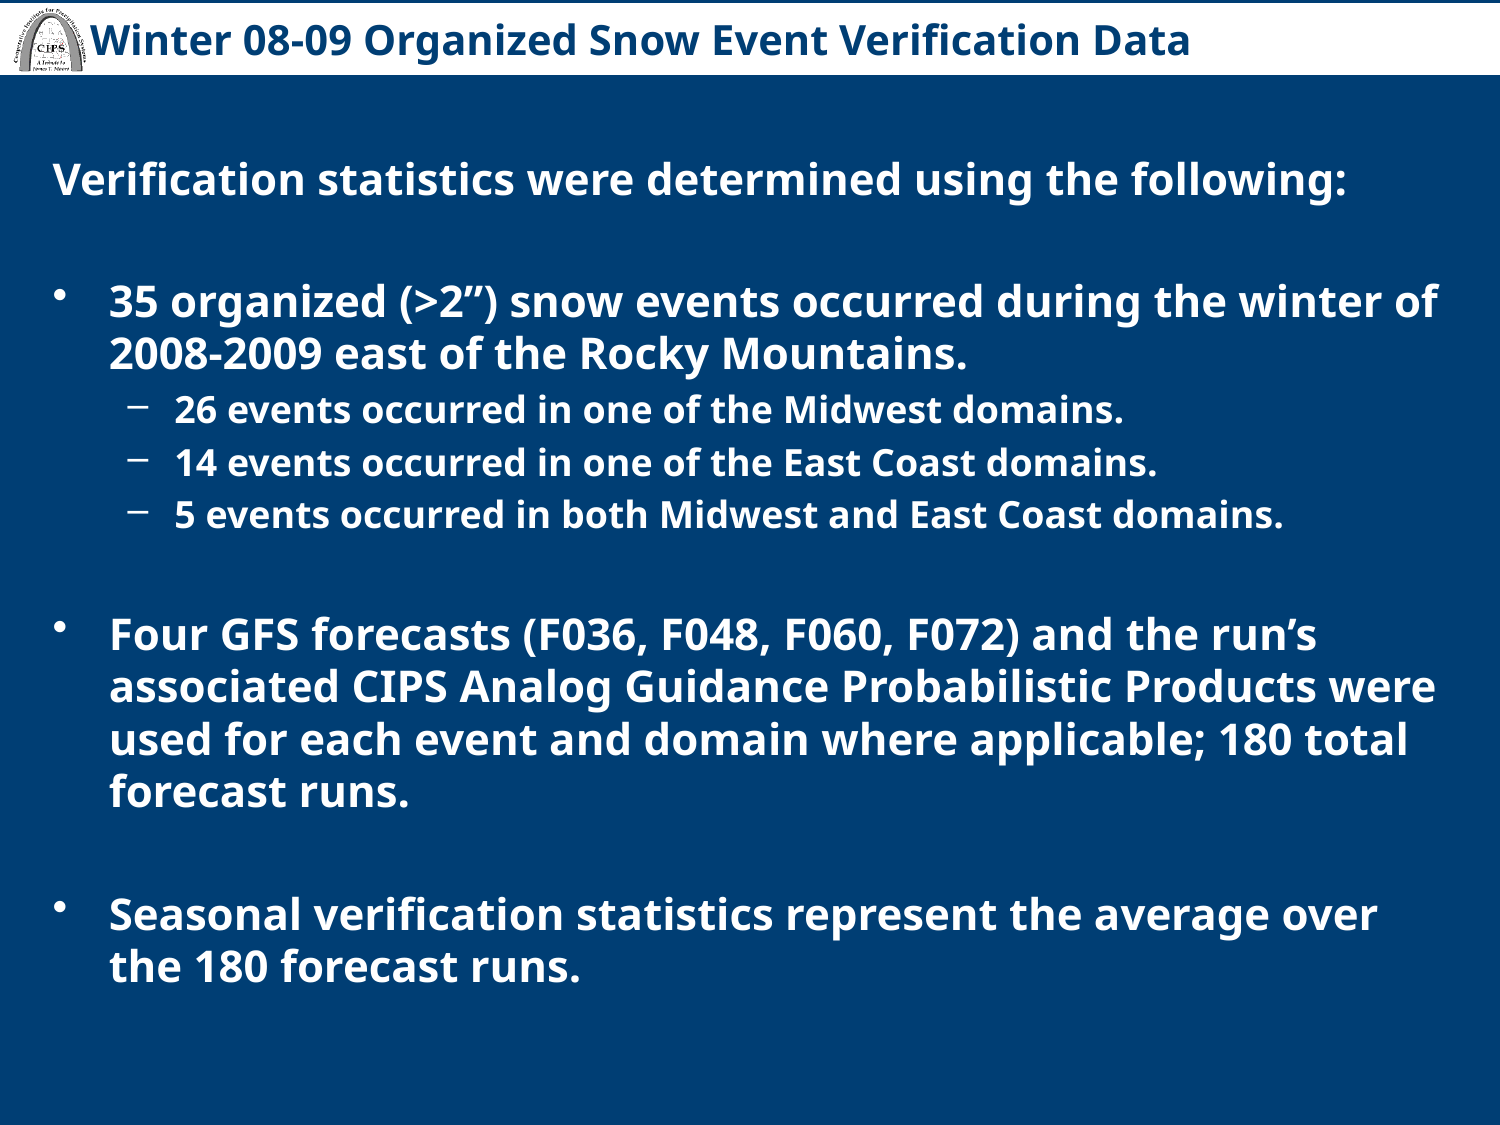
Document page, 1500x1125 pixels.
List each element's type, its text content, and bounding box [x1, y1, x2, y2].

text_box Winter 08-09 Organized Snow Event Verification Data [85, 3, 1500, 75]
list Verification statistics were determined using the following: 35 organized (>2”) snow events occurred during the winter of 2008-2009 east of the Rocky Mountains. 26 events occurred in one of the Midwest domains. 14 events occurred in one of the East Coast domains. 5 events occurred in both Midwest and East Coast domains. Four GFS forecasts (F036, F048, F060, F072) and the run’s associated CIPS Analog Guidance Probabilistic Products were used for each event and domain where applicable; 180 total forecast runs. Seasonal verification statistics represent the average over the 180 forecast runs. [37, 143, 1463, 1038]
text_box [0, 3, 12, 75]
picture [11, 5, 88, 72]
